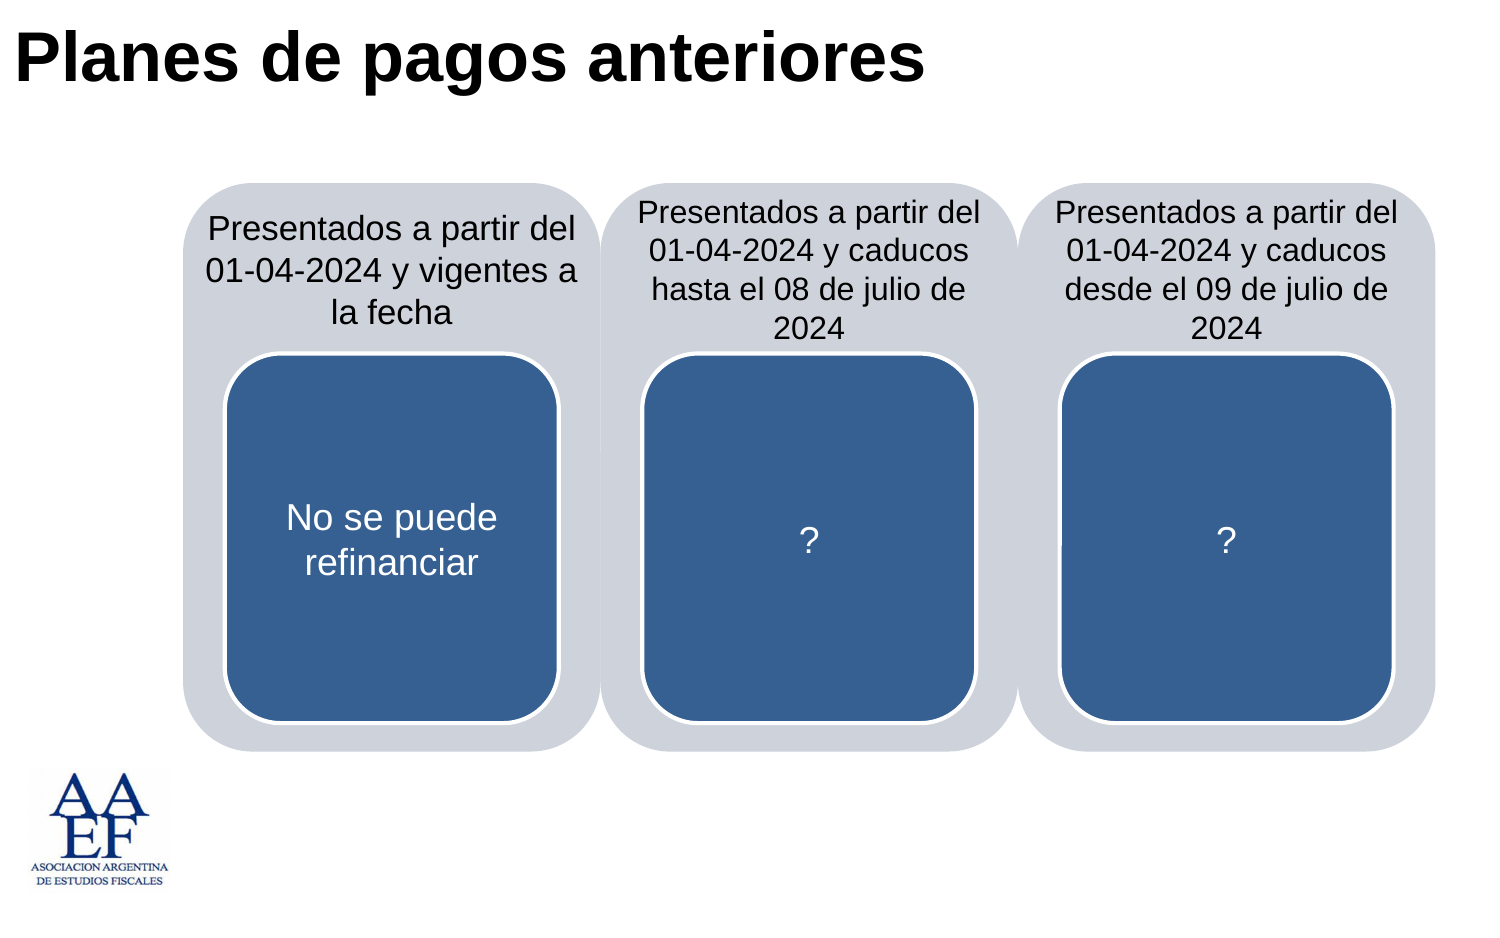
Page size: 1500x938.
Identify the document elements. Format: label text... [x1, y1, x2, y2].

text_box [182, 182, 1436, 752]
text_box Planes de pagos anteriores [0, 3, 945, 103]
picture [28, 768, 171, 895]
